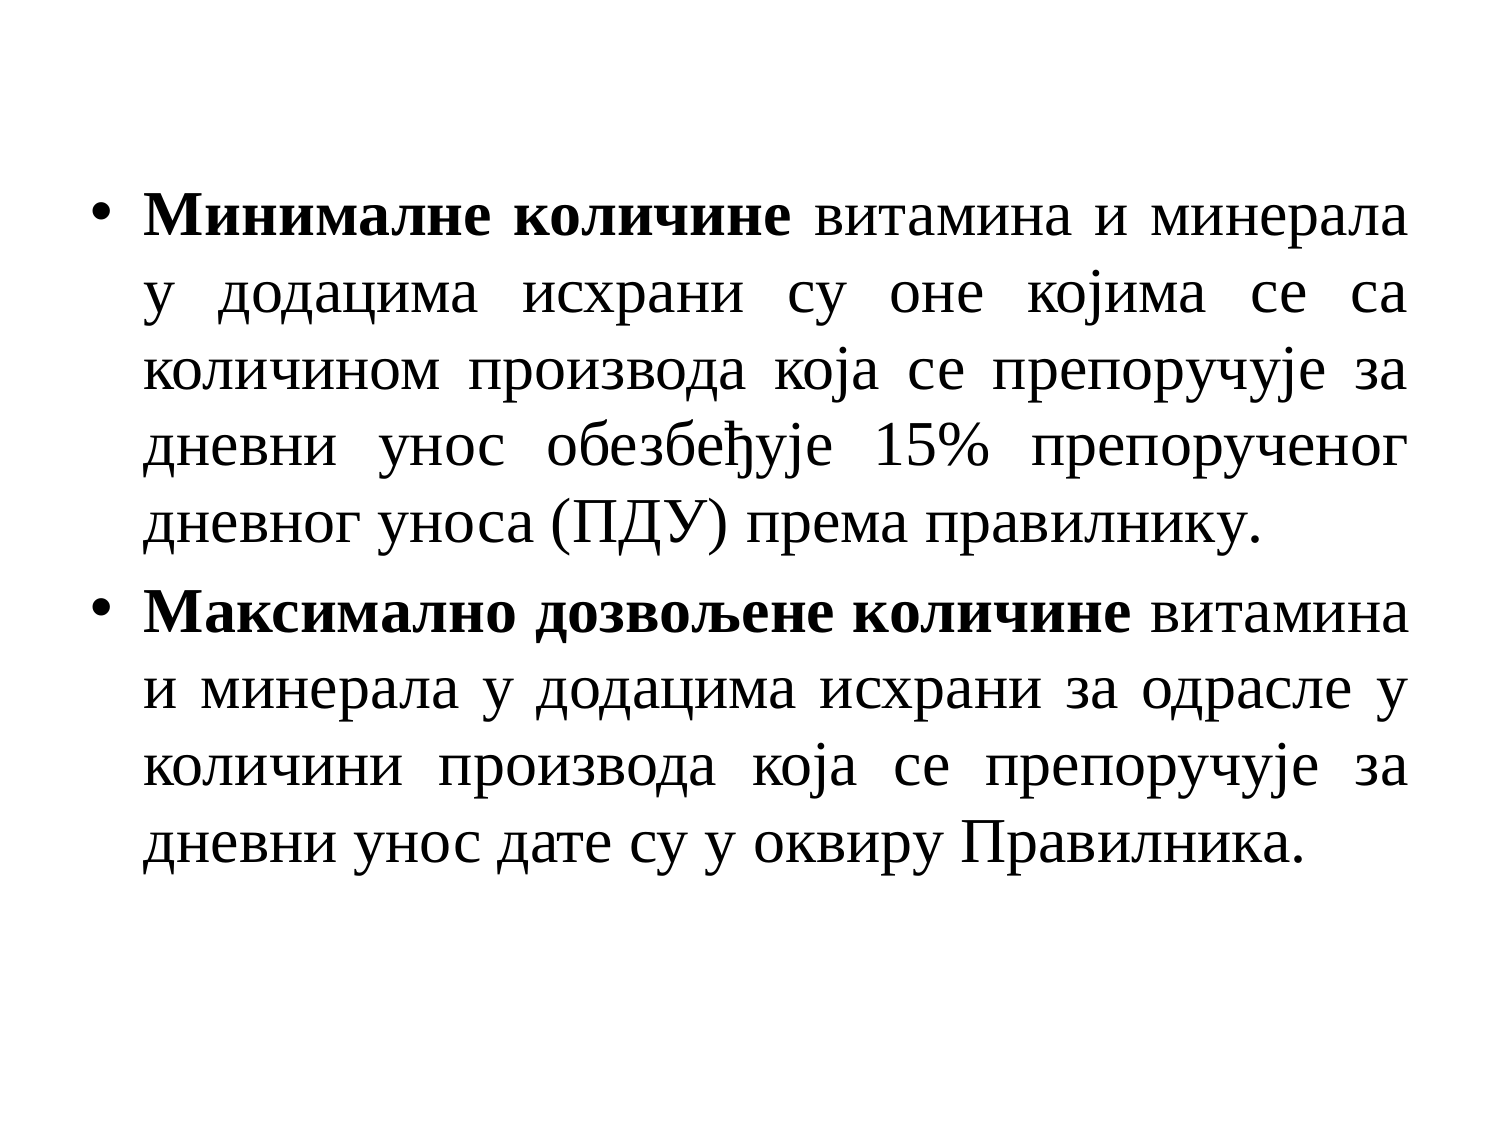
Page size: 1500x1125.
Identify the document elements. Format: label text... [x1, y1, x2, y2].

list Минималне количине витамина и минерала у додацима исхрани су оне којима се са количином производа која се препоручује за дневни унос обезбеђује 15% препорученог дневног уноса (ПДУ) према правилнику. Максимално дозвољене количине витамина и минерала у додацима исхрани за одрасле у количини производа која се препоручује за дневни унос дате су у оквиру Правилника. [75, 164, 1425, 1005]
